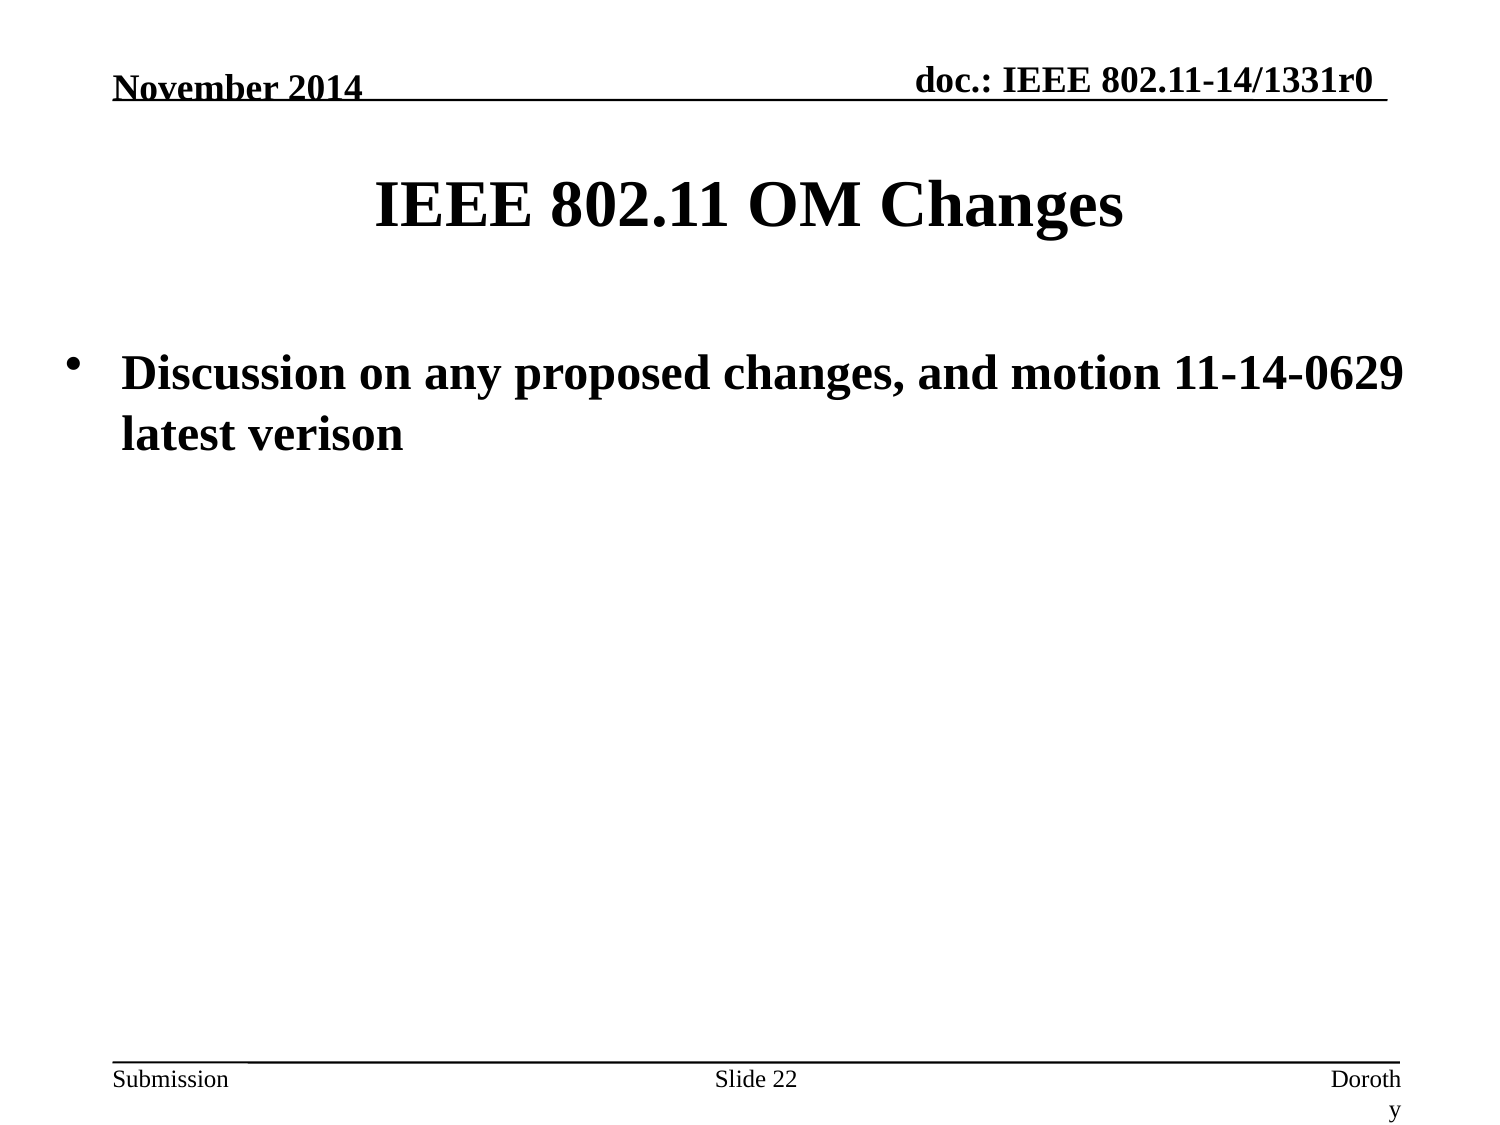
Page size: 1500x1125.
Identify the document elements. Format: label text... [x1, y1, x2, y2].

footer Dorothy Stanley (Aruba Networks) [1324, 1061, 1402, 1093]
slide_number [112, 62, 401, 109]
list Discussion on any proposed changes, and motion 11-14-0629 latest verison [49, 262, 1426, 1038]
title IEEE 802.11 OM Changes [112, 112, 1388, 262]
slide_number Slide 22 [712, 1061, 800, 1093]
